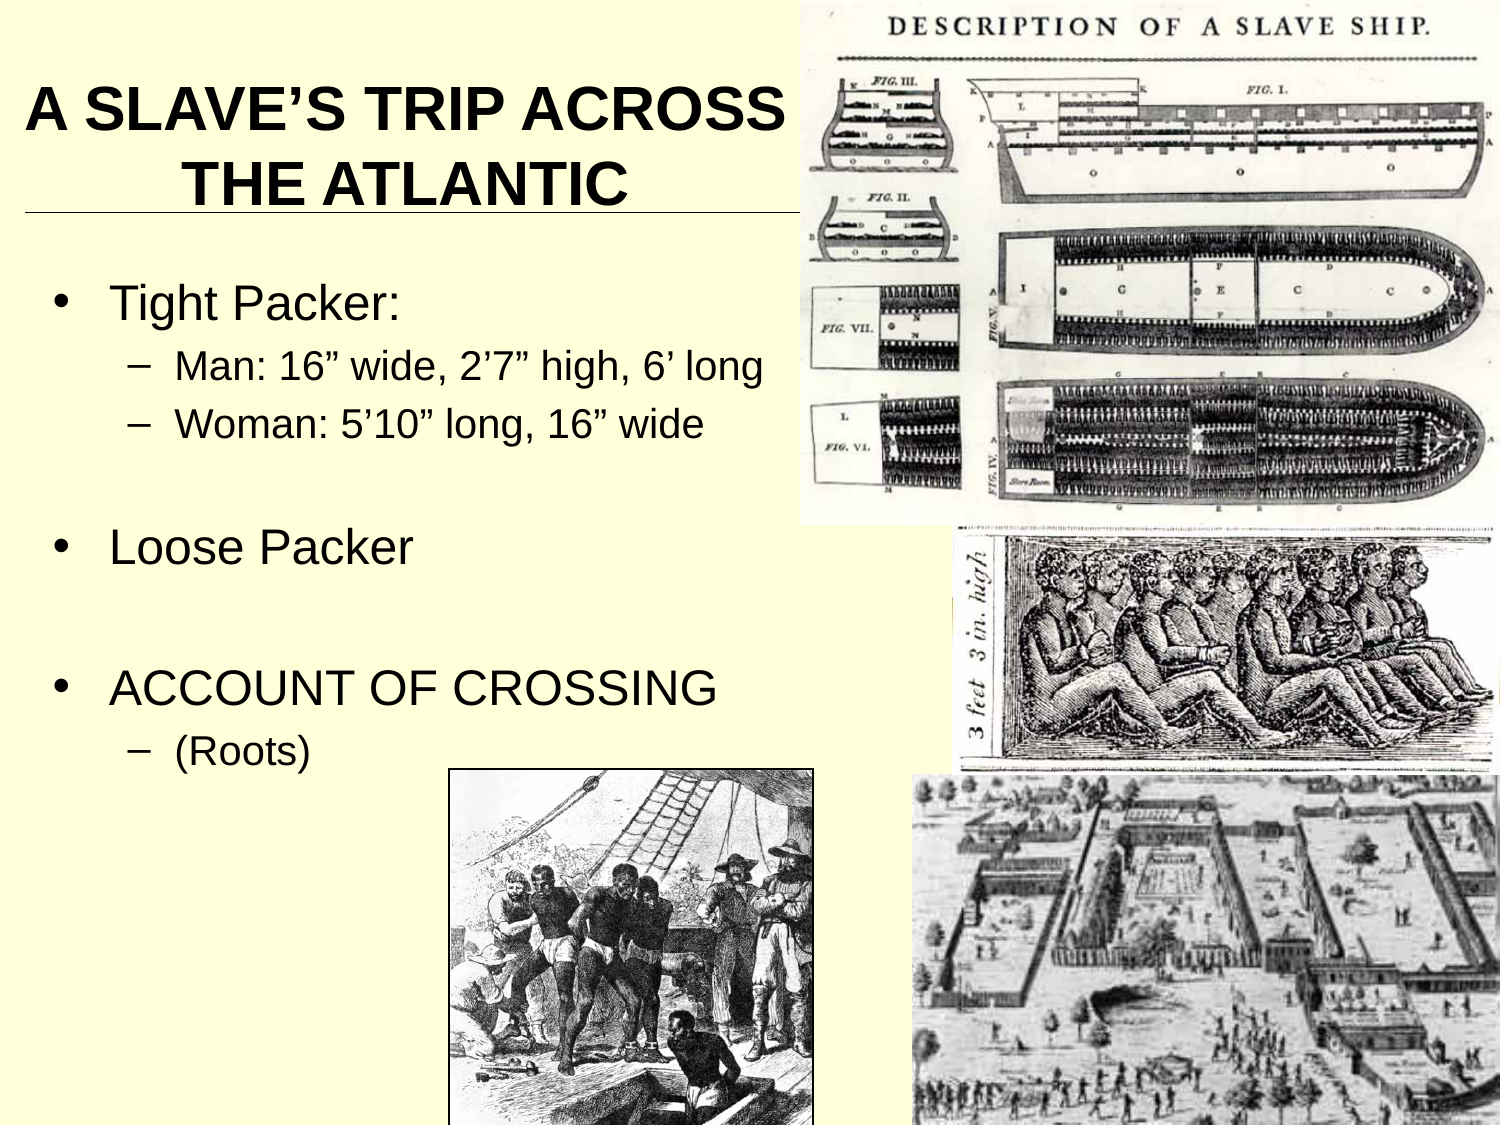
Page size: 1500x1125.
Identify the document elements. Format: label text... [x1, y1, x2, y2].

list Tight Packer: Man: 16” wide, 2’7” high, 6’ long Woman: 5’10” long, 16” wide Loose Packer ACCOUNT OF CROSSING (Roots) [37, 262, 813, 1005]
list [799, 0, 1500, 526]
picture [912, 526, 1500, 1125]
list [449, 769, 813, 1125]
title A SLAVE’S TRIP ACROSS THE ATLANTIC [0, 49, 794, 237]
